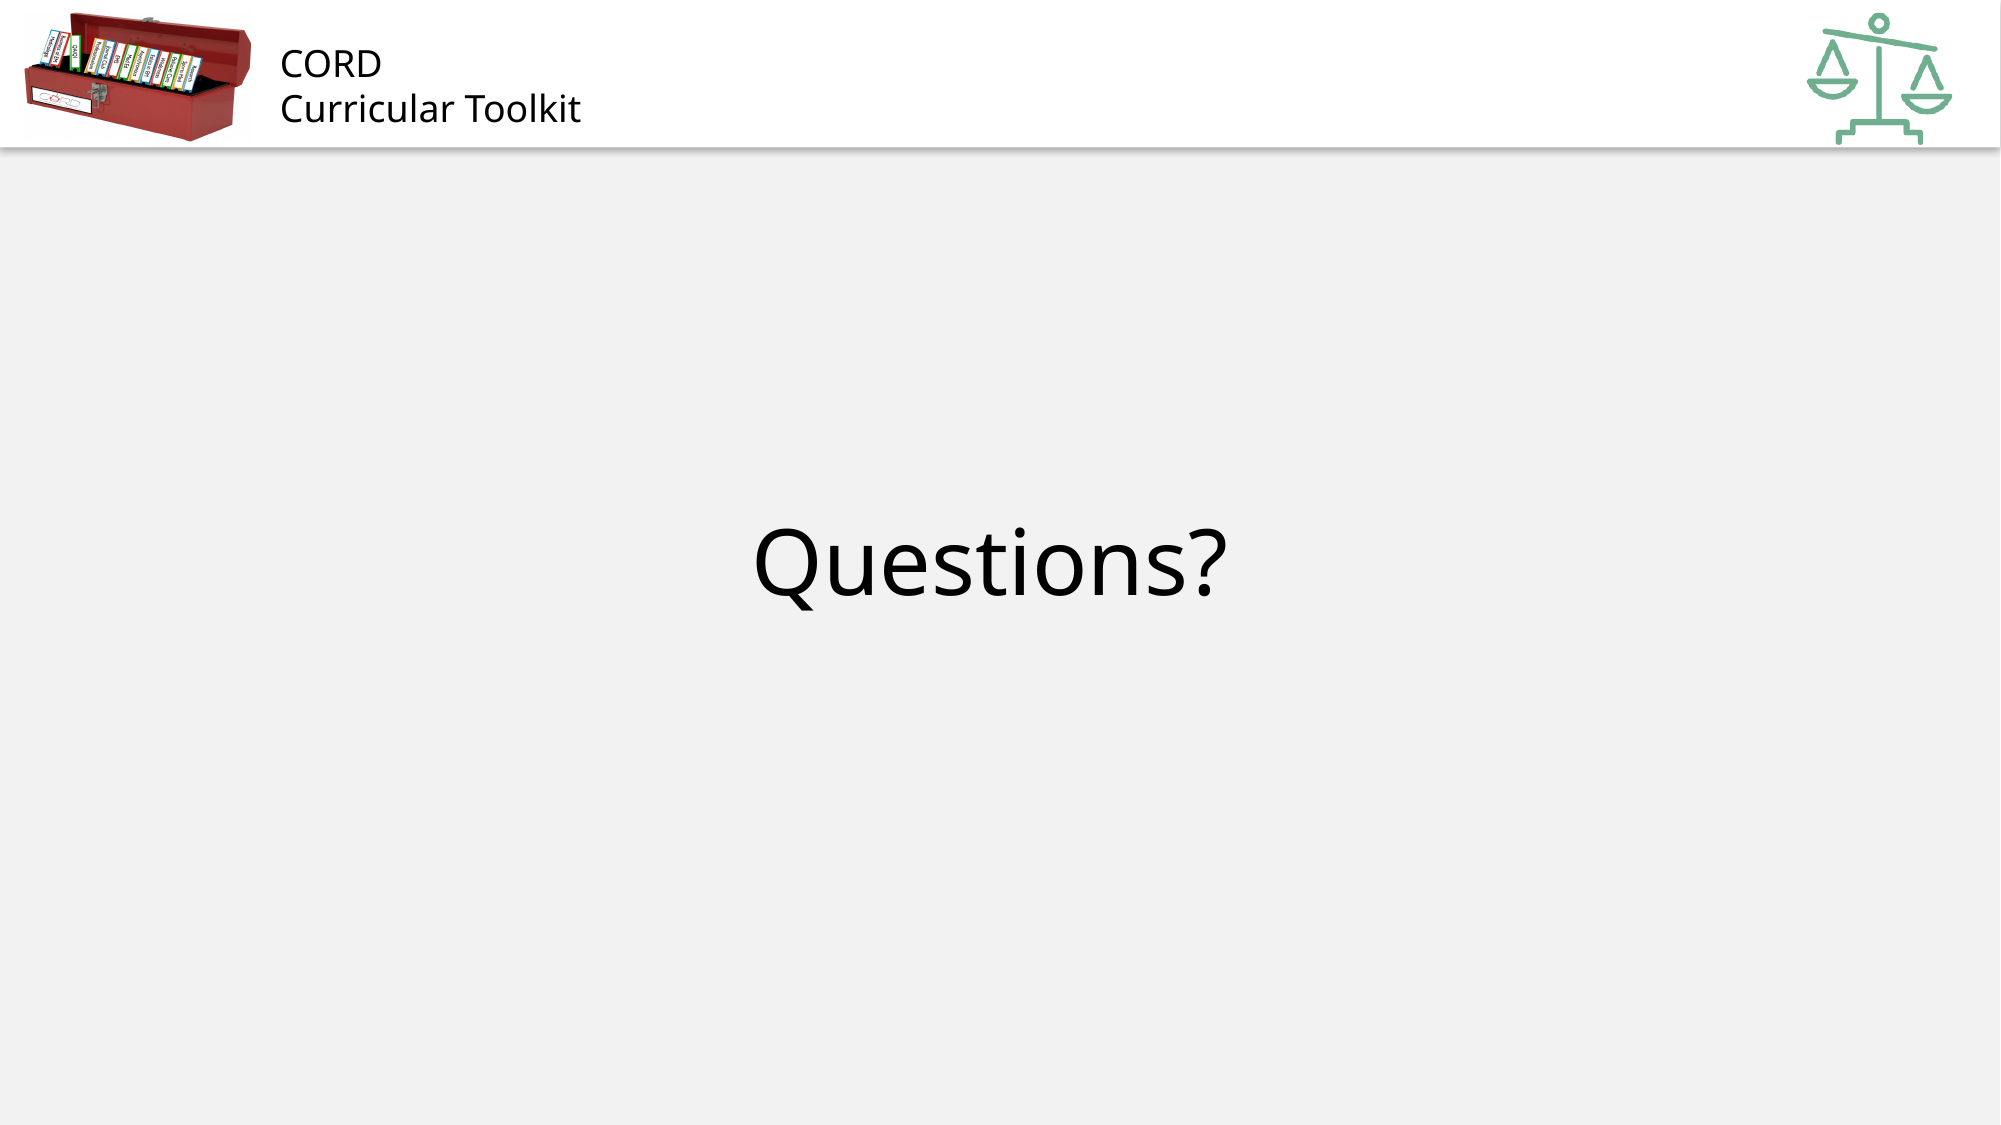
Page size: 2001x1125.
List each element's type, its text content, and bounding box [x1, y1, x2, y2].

picture [1796, 0, 1961, 161]
title Questions? [315, 464, 1665, 653]
